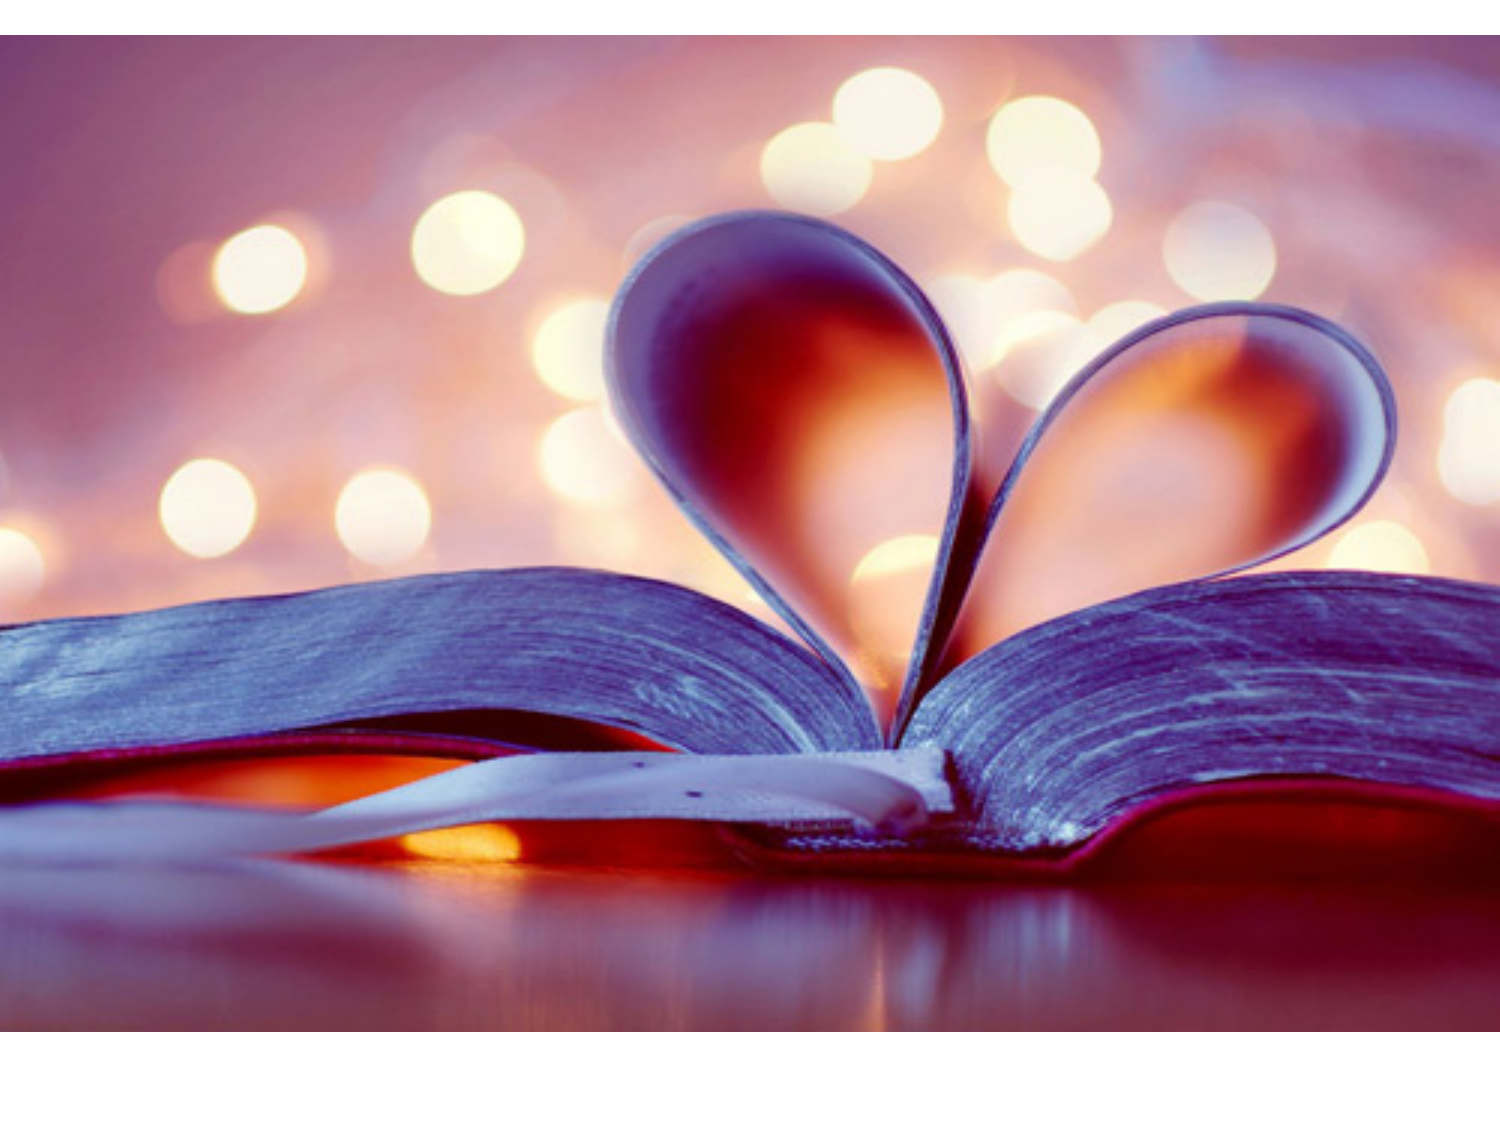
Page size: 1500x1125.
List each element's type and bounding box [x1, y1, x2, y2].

picture [0, 34, 1500, 1032]
